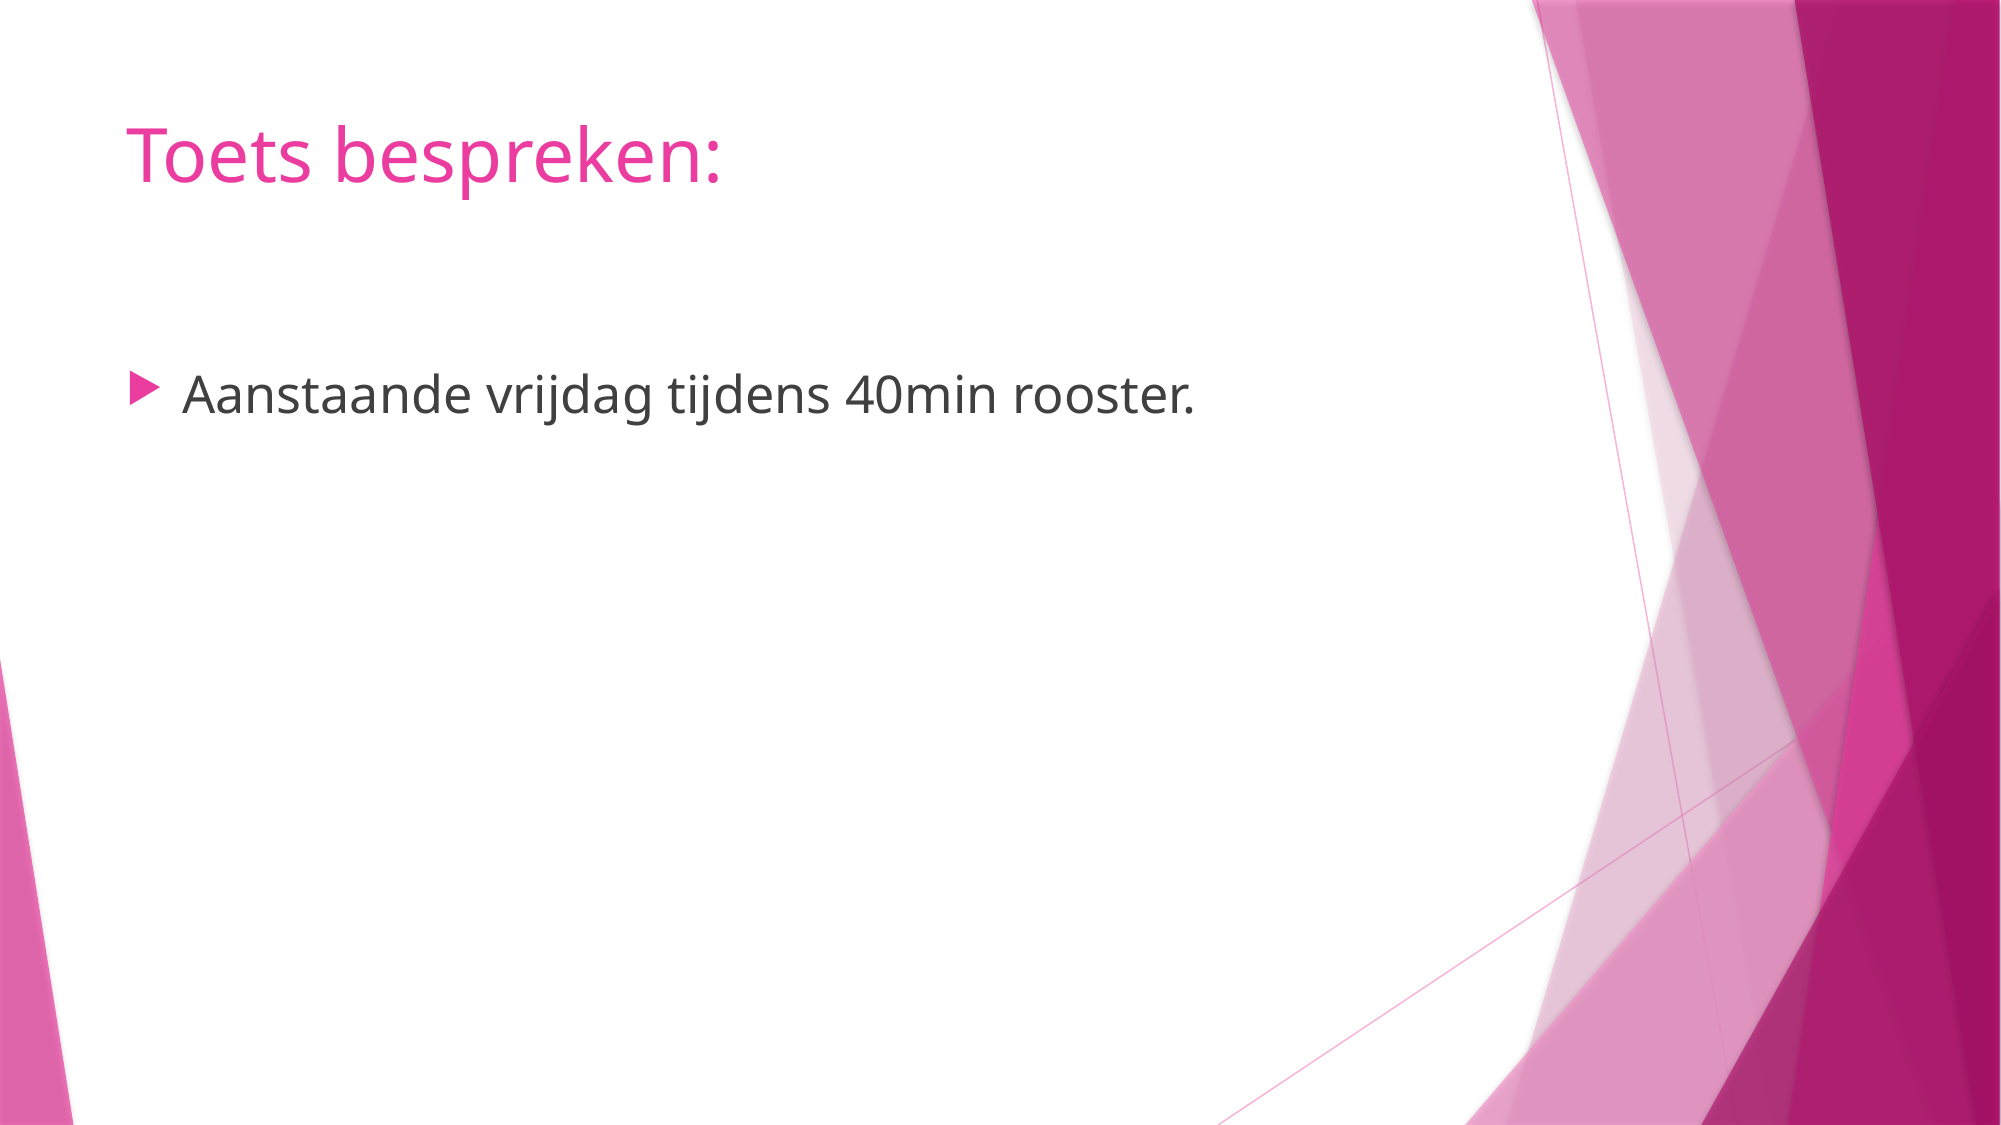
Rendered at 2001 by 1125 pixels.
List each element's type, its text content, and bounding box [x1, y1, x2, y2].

list Aanstaande vrijdag tijdens 40min rooster. [111, 354, 1522, 992]
title Toets bespreken: [111, 99, 1522, 317]
